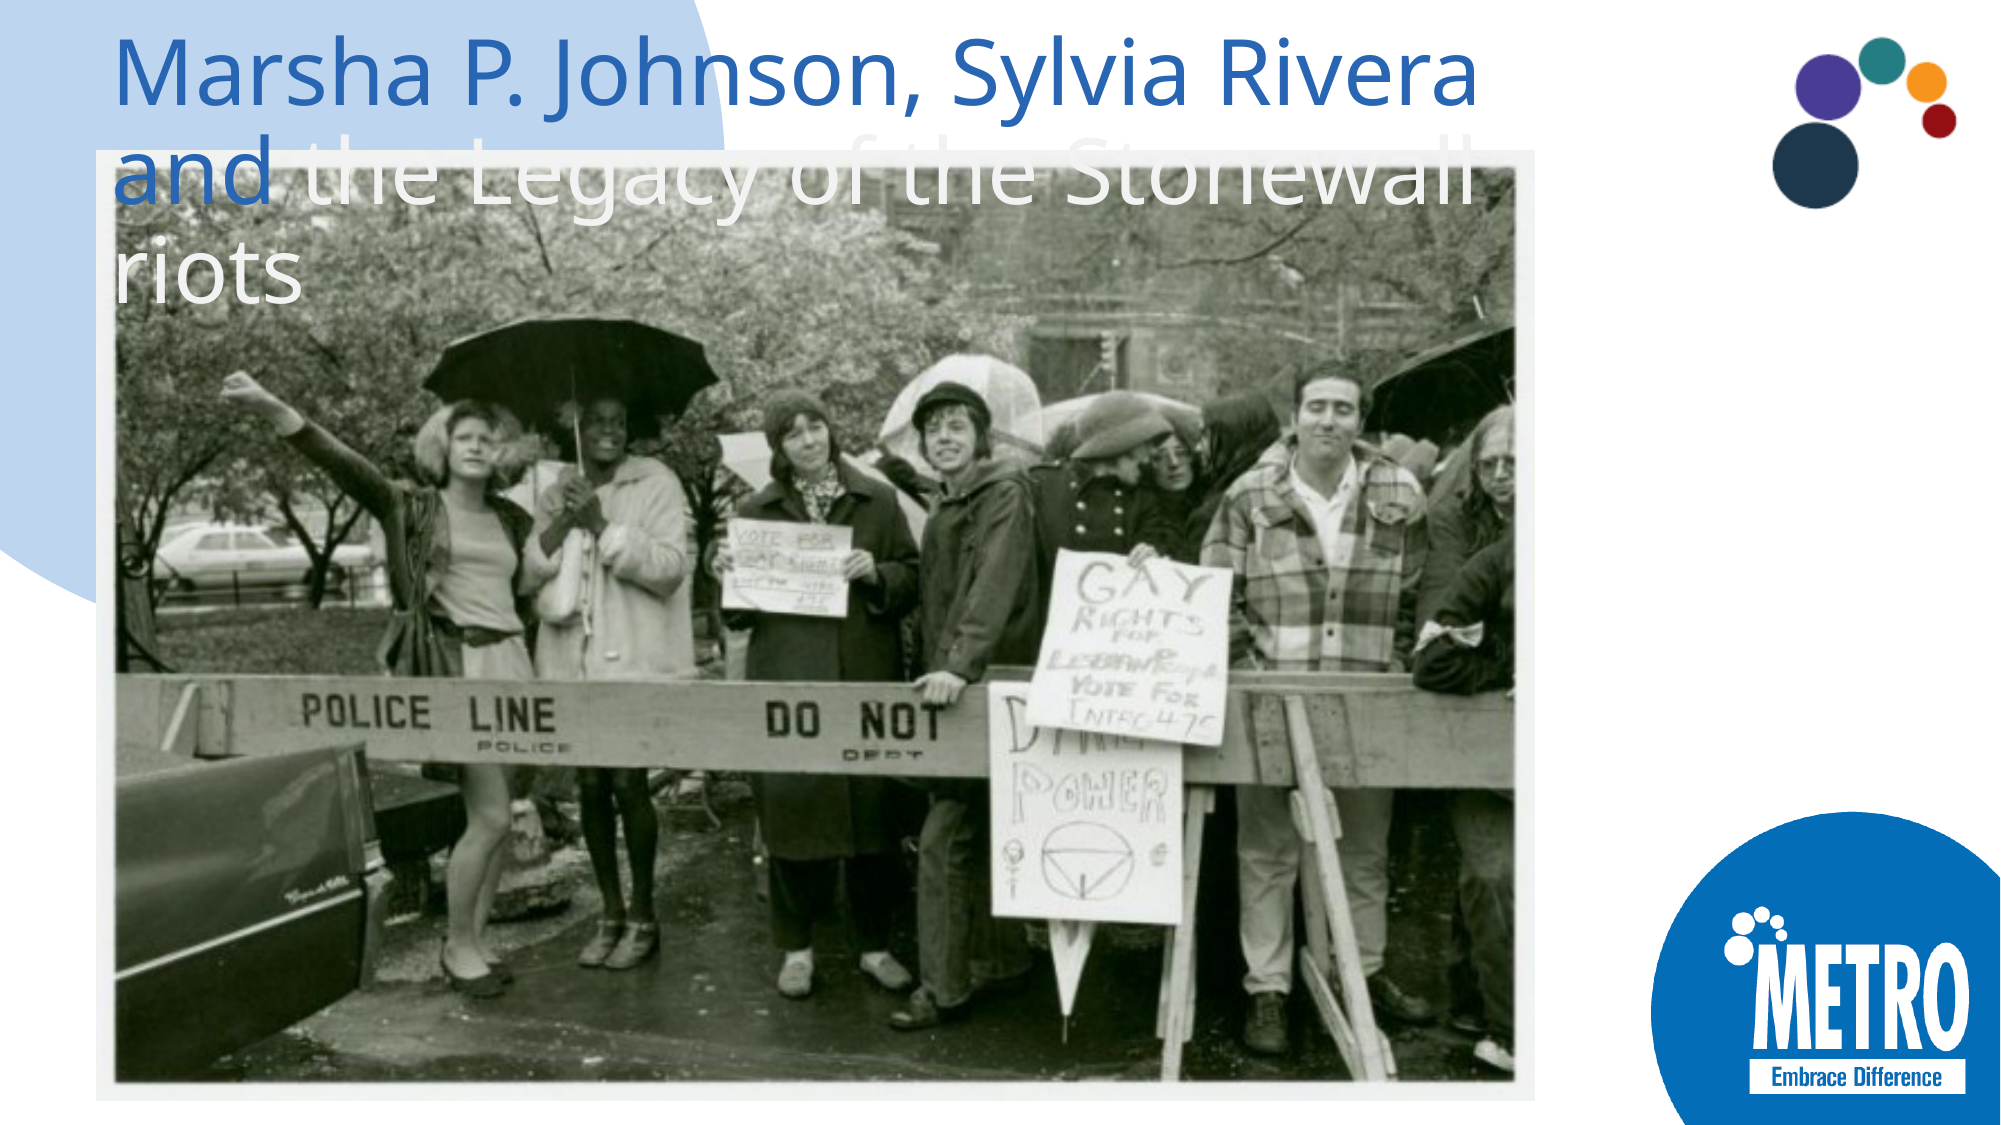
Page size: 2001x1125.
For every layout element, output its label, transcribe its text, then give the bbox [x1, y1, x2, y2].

picture [1651, 811, 2001, 1125]
picture [1759, 31, 1964, 215]
picture [96, 150, 1535, 1101]
title Marsha P. Johnson, Sylvia Rivera and the Legacy of the Stonewall riots [96, 66, 1658, 284]
